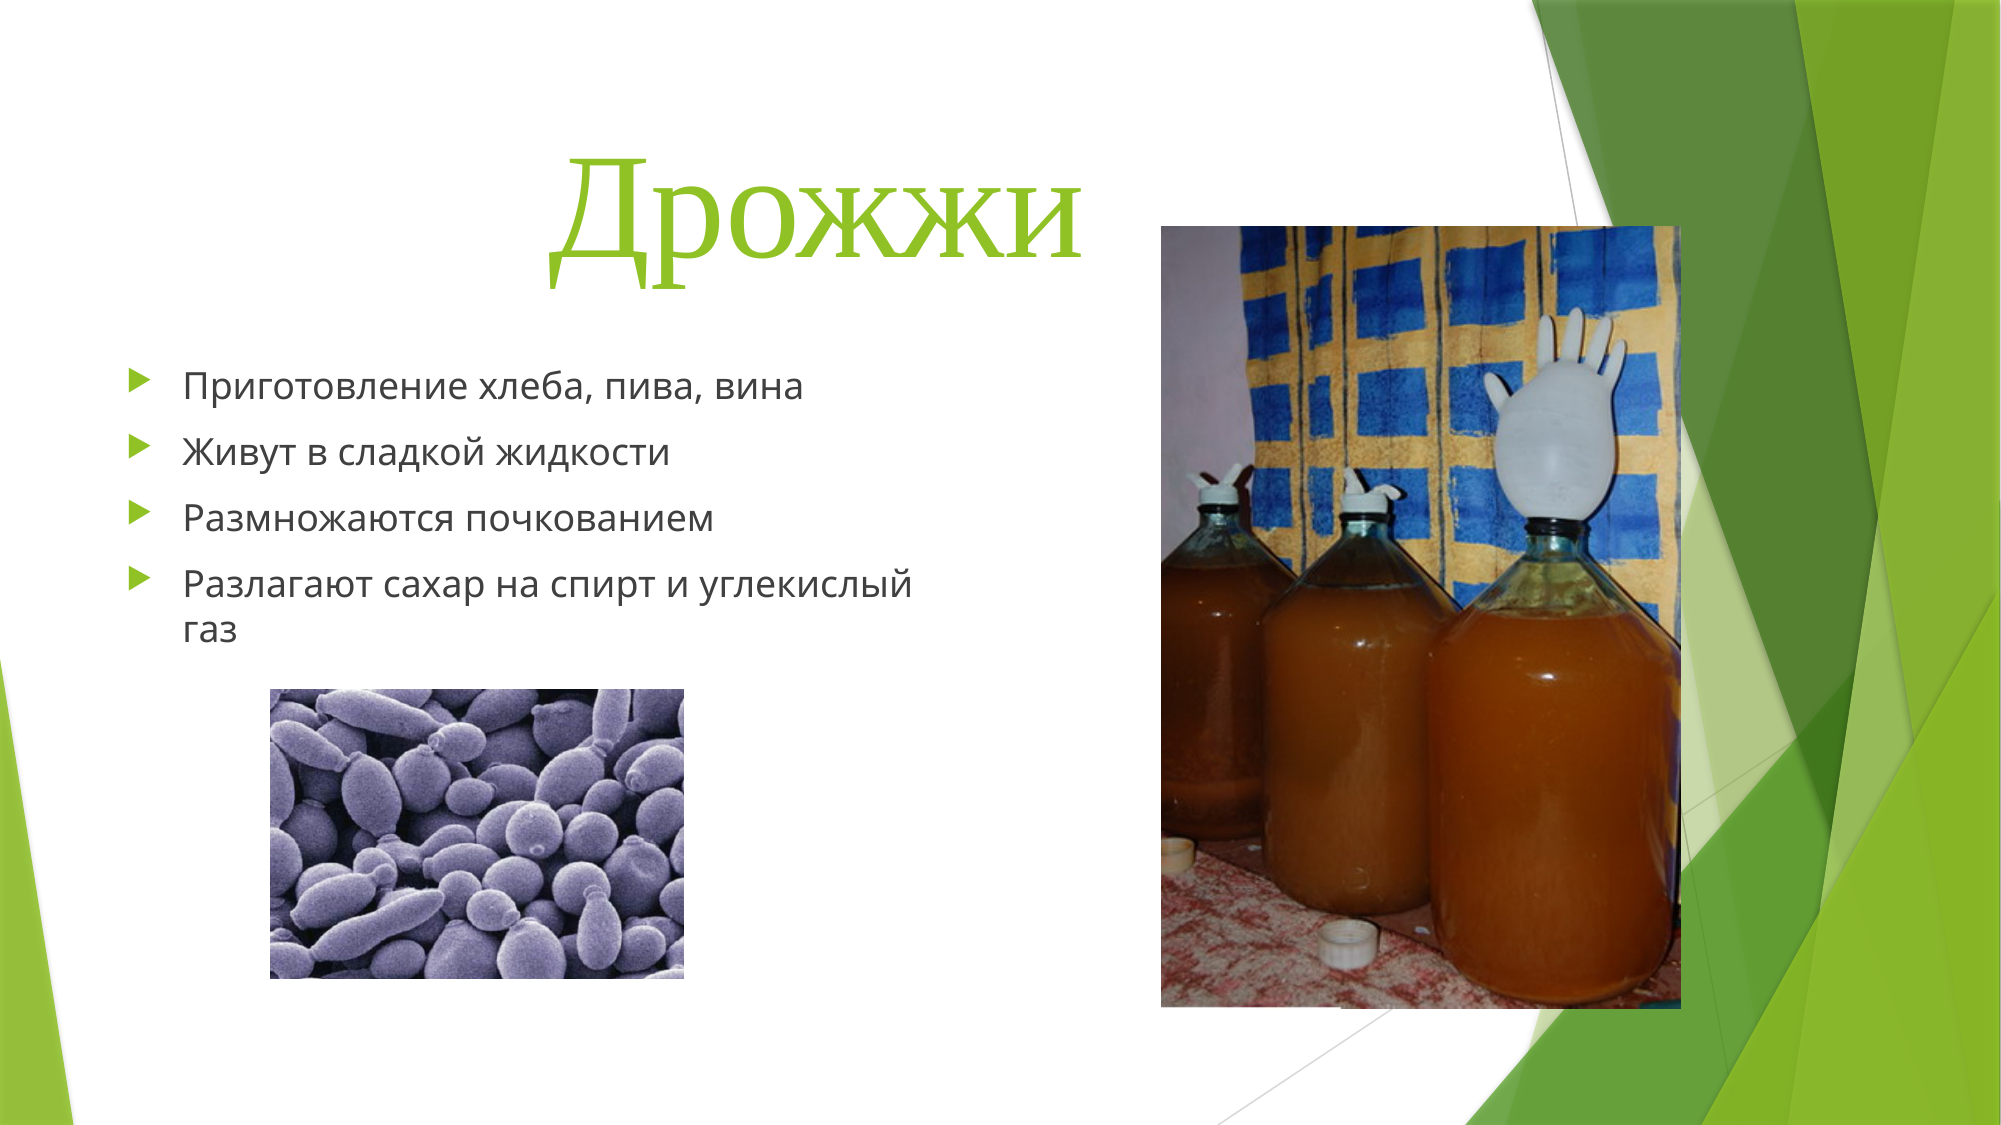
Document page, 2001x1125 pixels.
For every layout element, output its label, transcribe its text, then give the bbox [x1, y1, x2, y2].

title Дрожжи [111, 99, 1522, 317]
list Приготовление хлеба, пива, вина Живут в сладкой жидкости Размножаются почкованием Разлагают сахар на спирт и углекислый газ [111, 354, 971, 725]
picture [1160, 226, 1681, 1009]
picture [269, 688, 685, 980]
